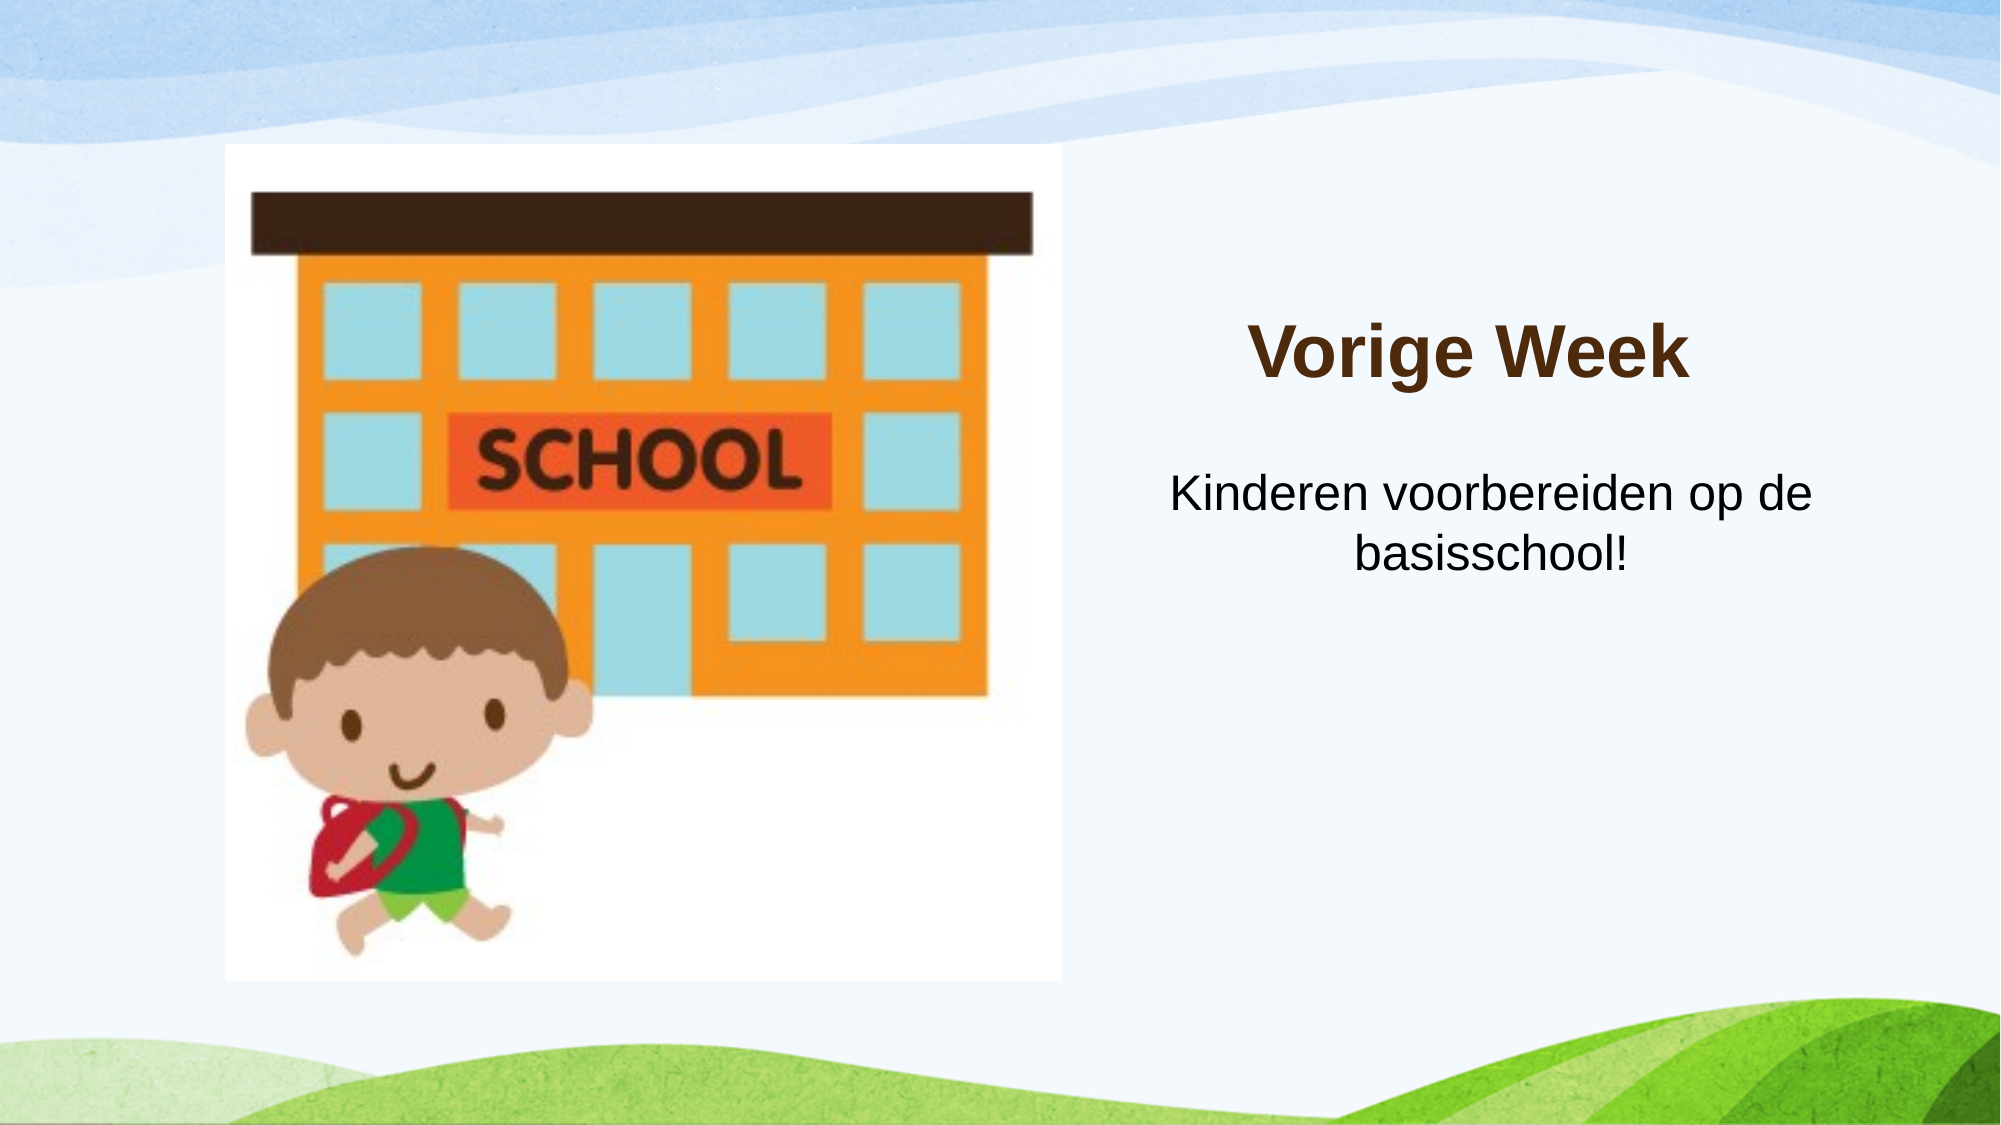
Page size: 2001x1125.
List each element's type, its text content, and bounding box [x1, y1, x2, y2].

text_box Kinderen voorbereiden op de basisschool! [1120, 453, 1863, 846]
picture [0, 0, 2001, 1125]
title Vorige Week [1232, 218, 1863, 402]
